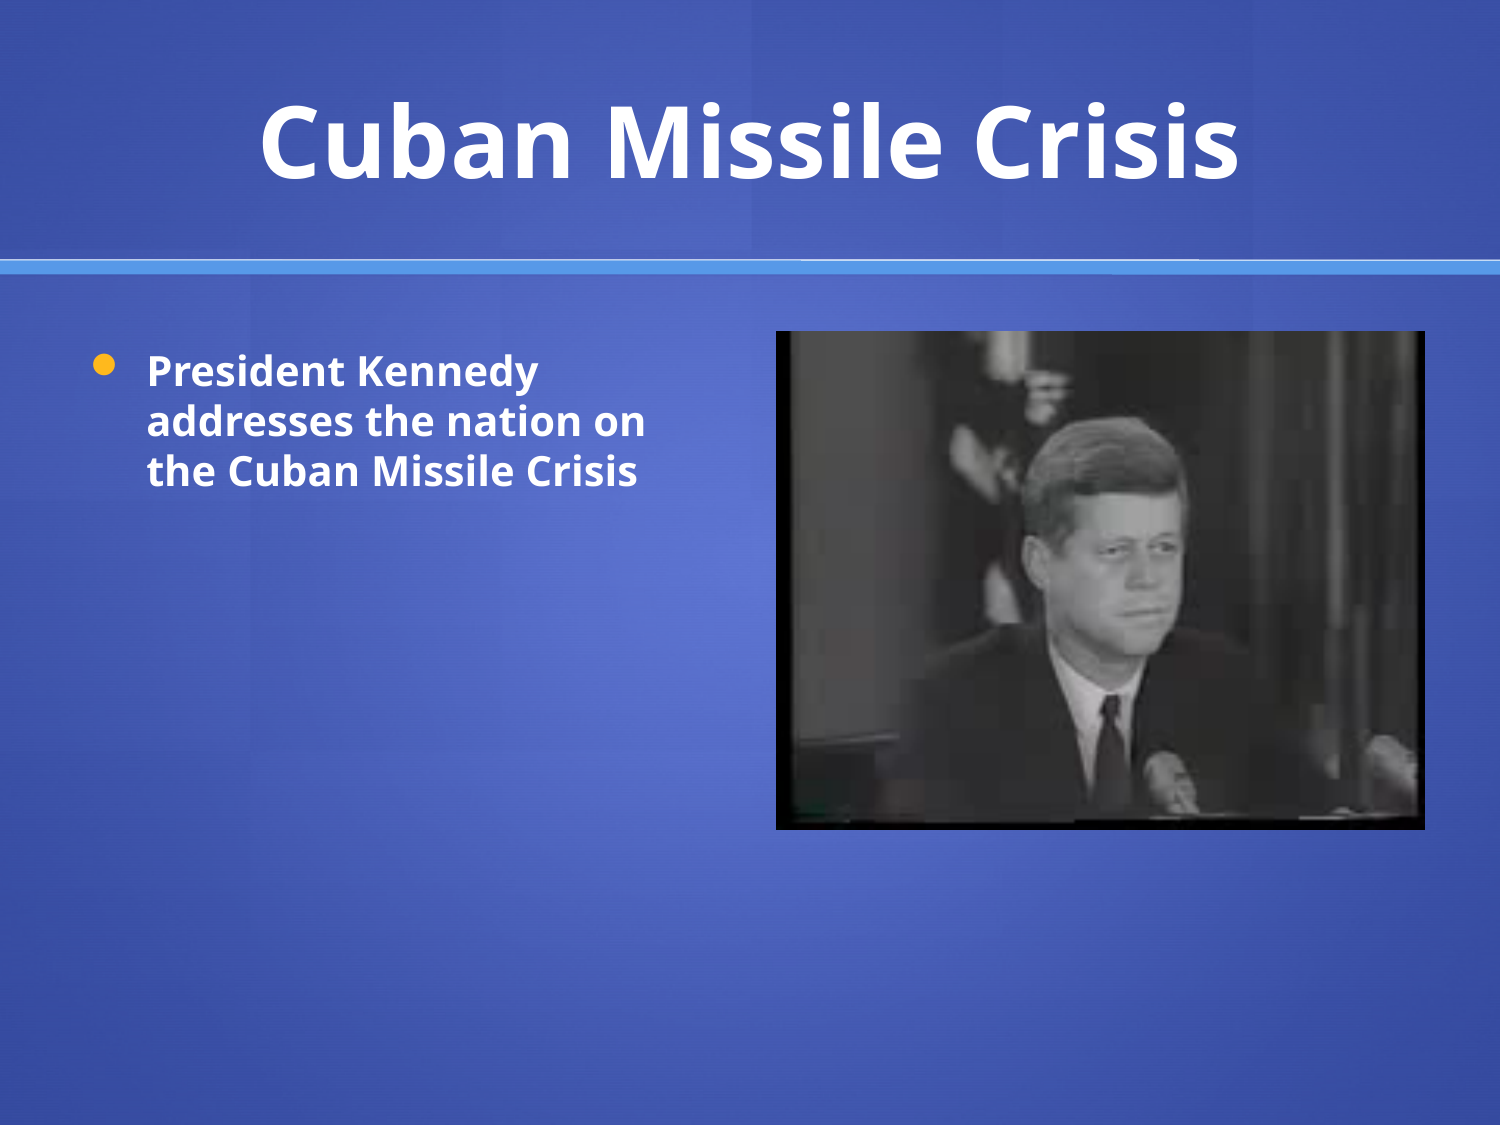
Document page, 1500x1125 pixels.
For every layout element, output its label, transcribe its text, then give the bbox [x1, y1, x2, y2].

list President Kennedy addresses the nation on the Cuban Missile Crisis [75, 337, 720, 991]
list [774, 329, 1426, 832]
title Cuban Missile Crisis [75, 45, 1425, 233]
